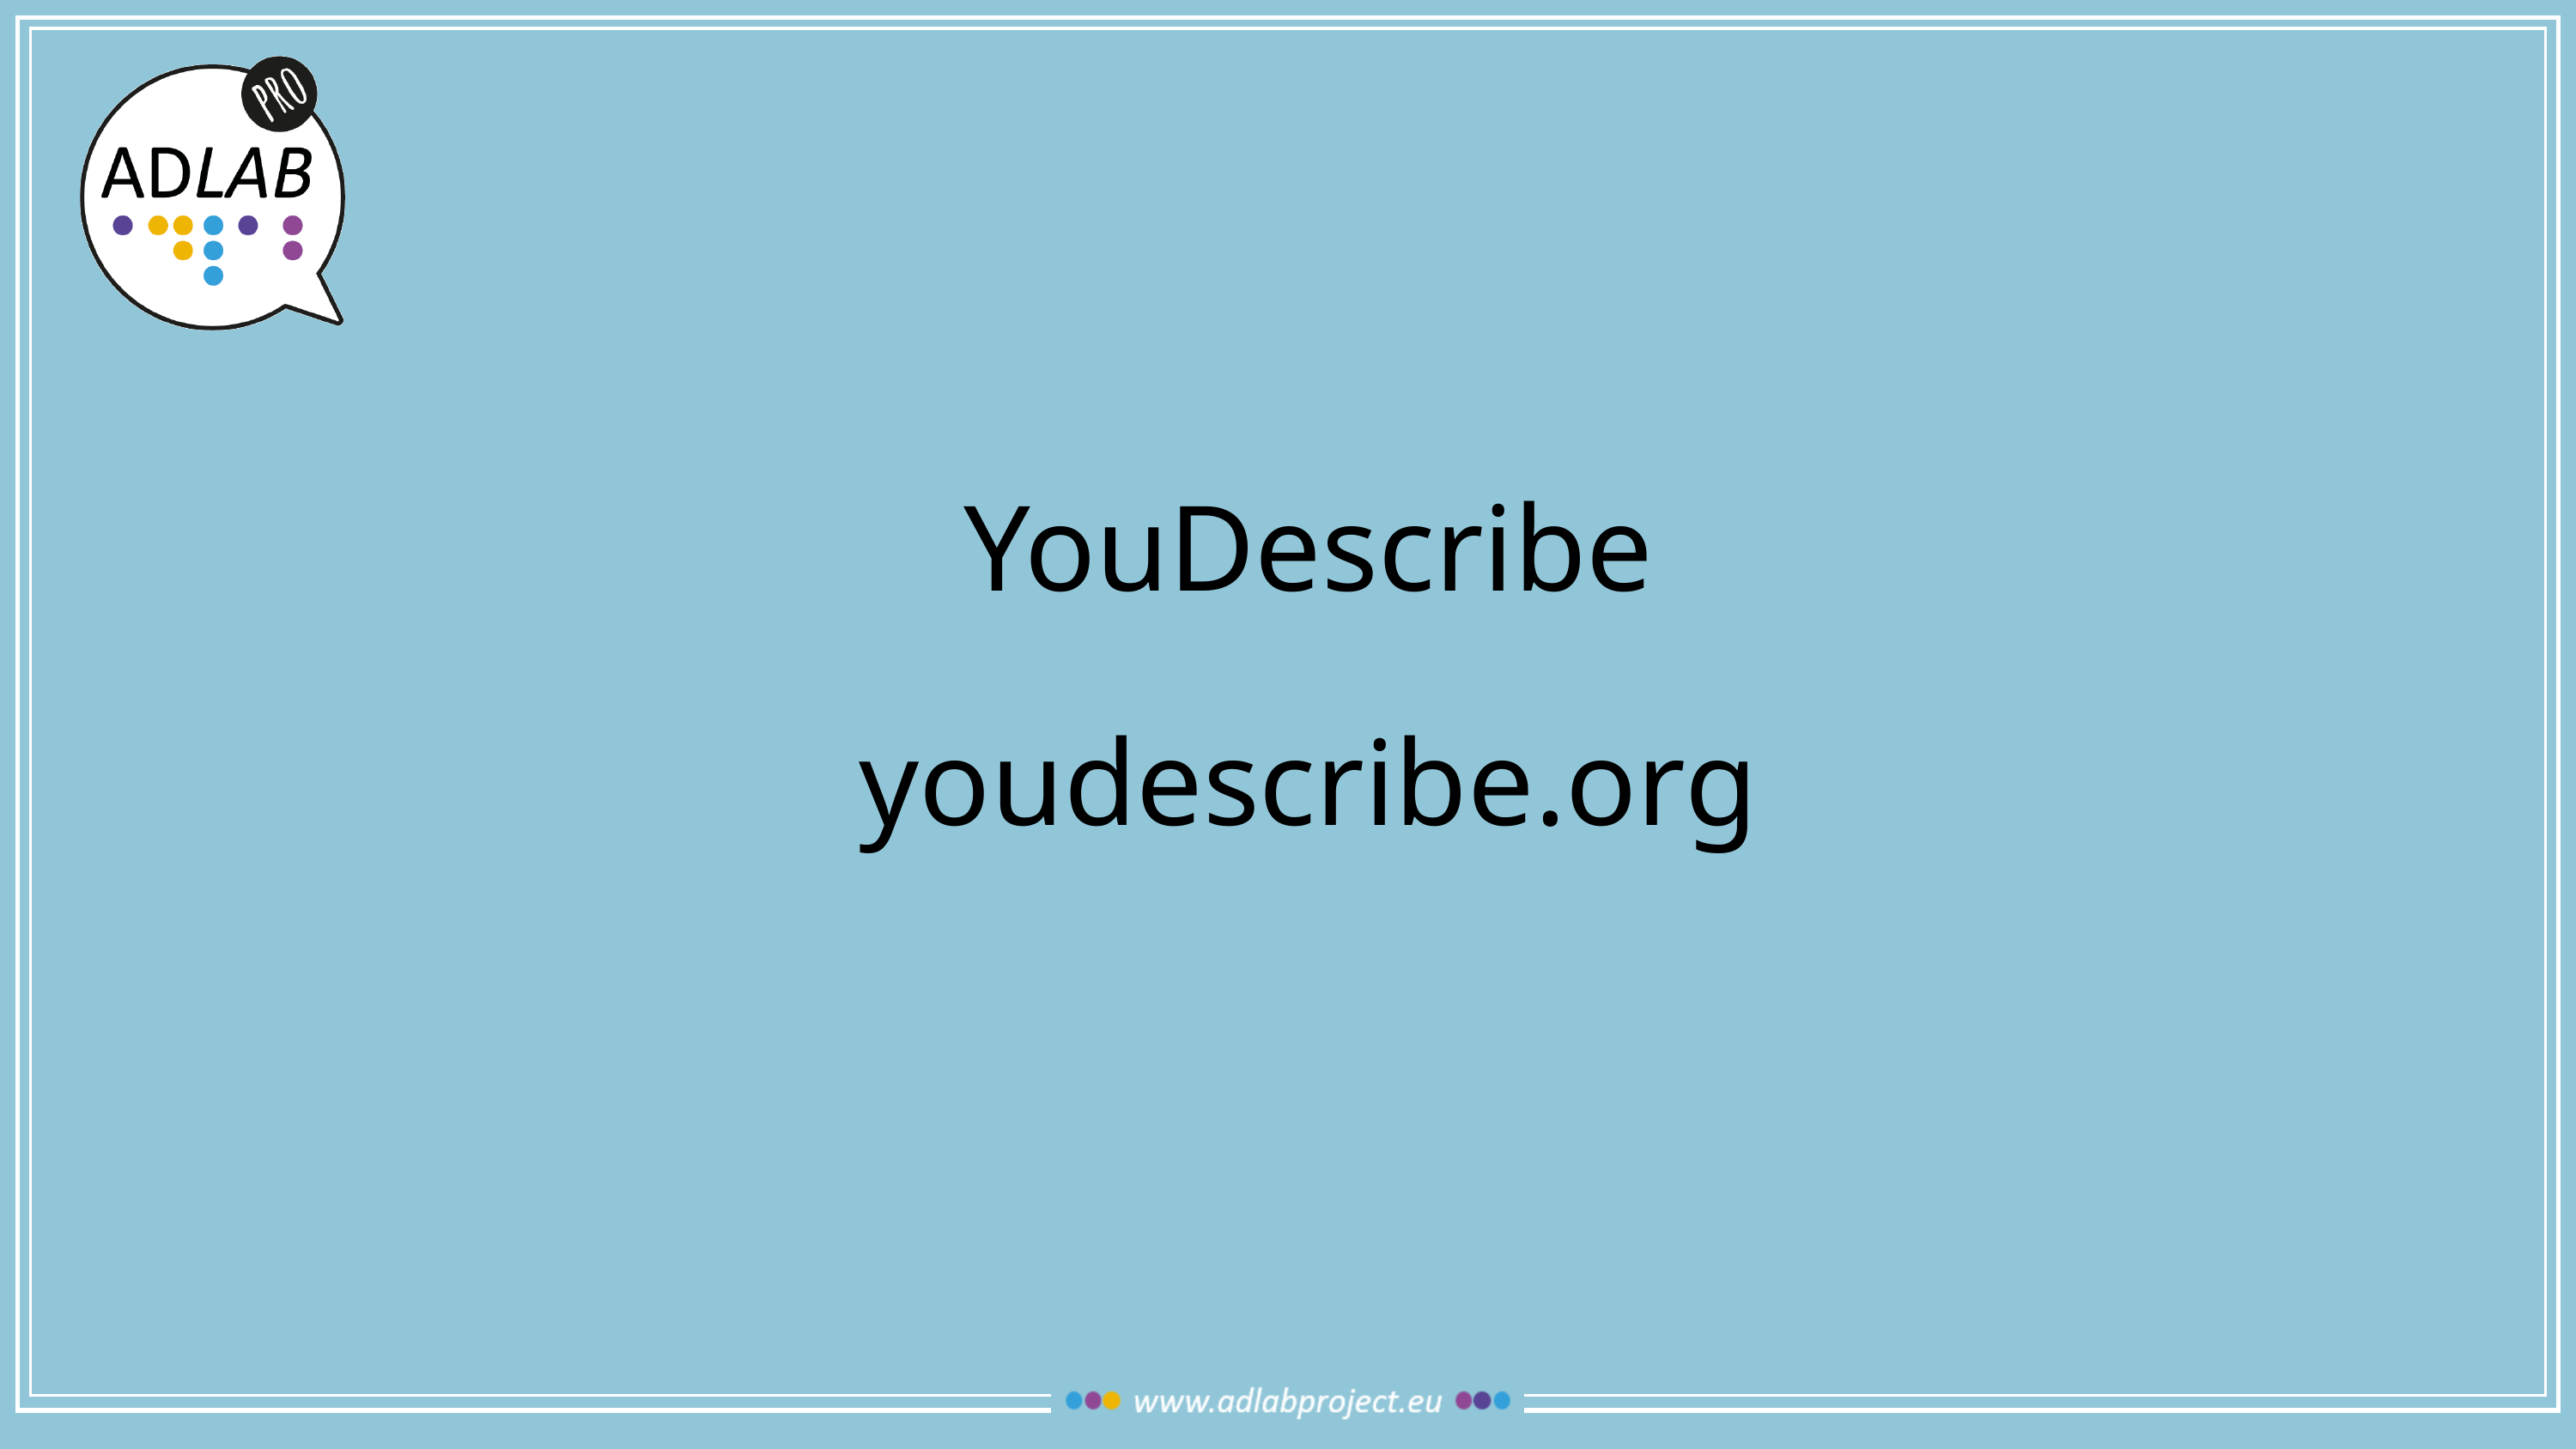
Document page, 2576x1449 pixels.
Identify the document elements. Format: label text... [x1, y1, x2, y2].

picture [1051, 1378, 1524, 1429]
picture [72, 49, 353, 330]
list YouDescribe youdescribe.org [150, 396, 2467, 565]
